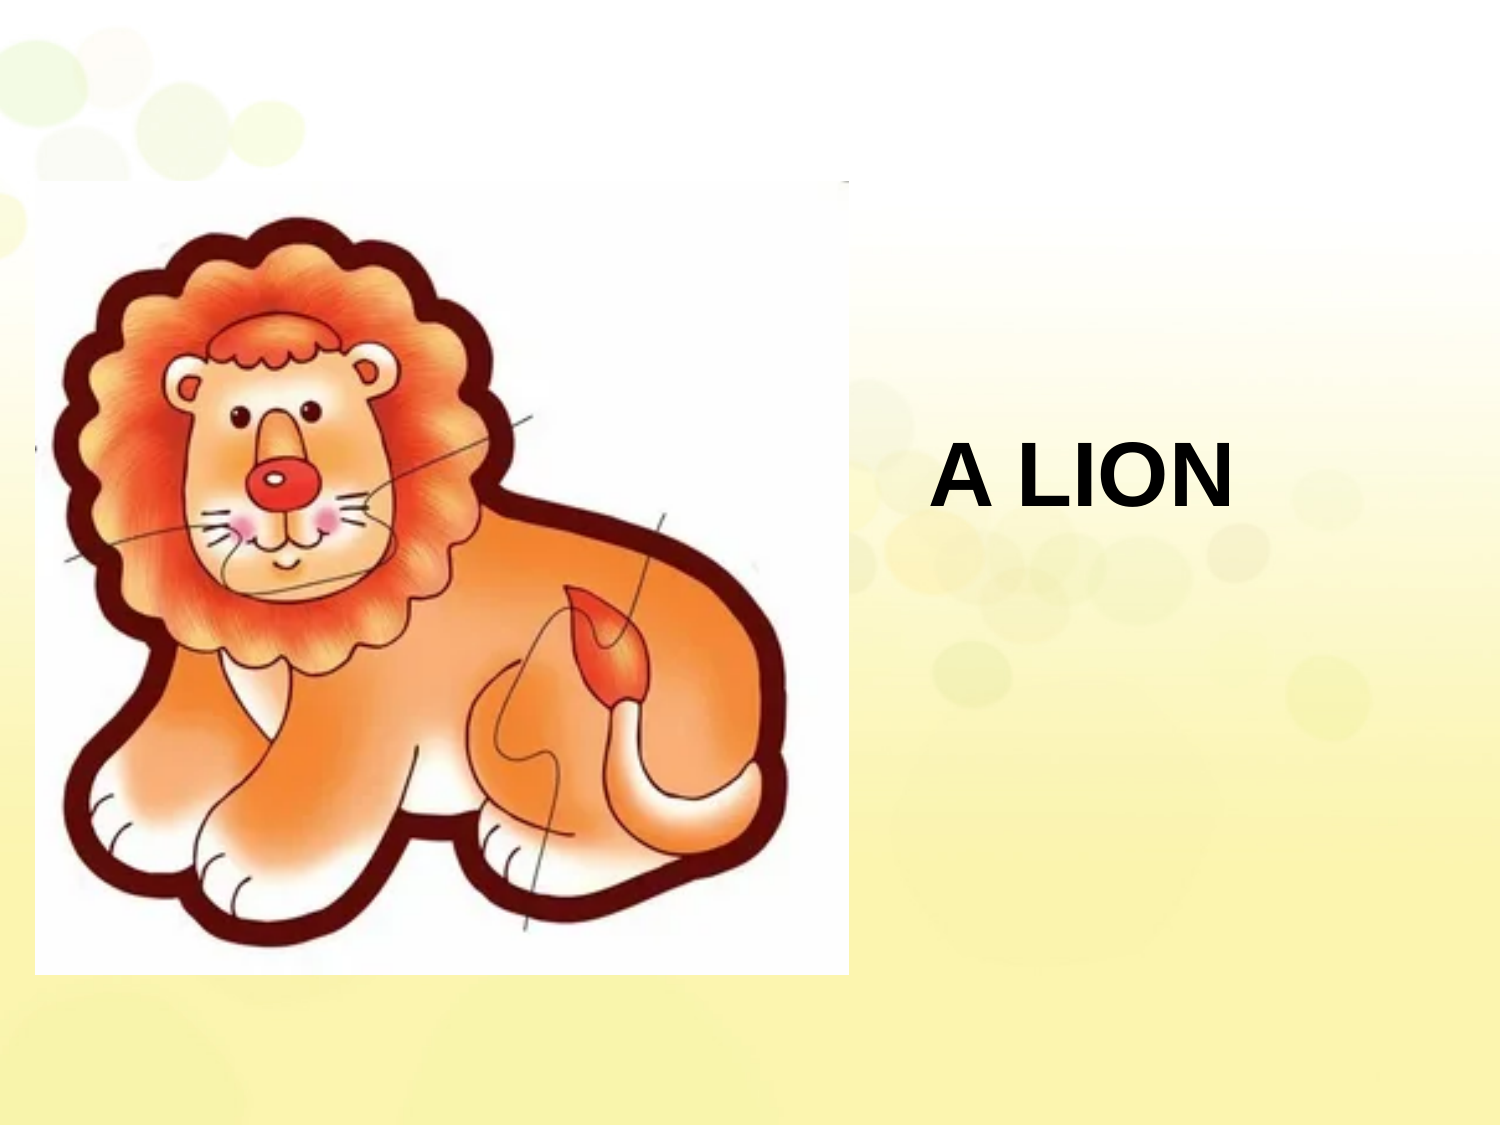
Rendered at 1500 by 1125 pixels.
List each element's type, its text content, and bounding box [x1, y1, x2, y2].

picture [0, 0, 1500, 1125]
title A LION [854, 349, 1388, 591]
